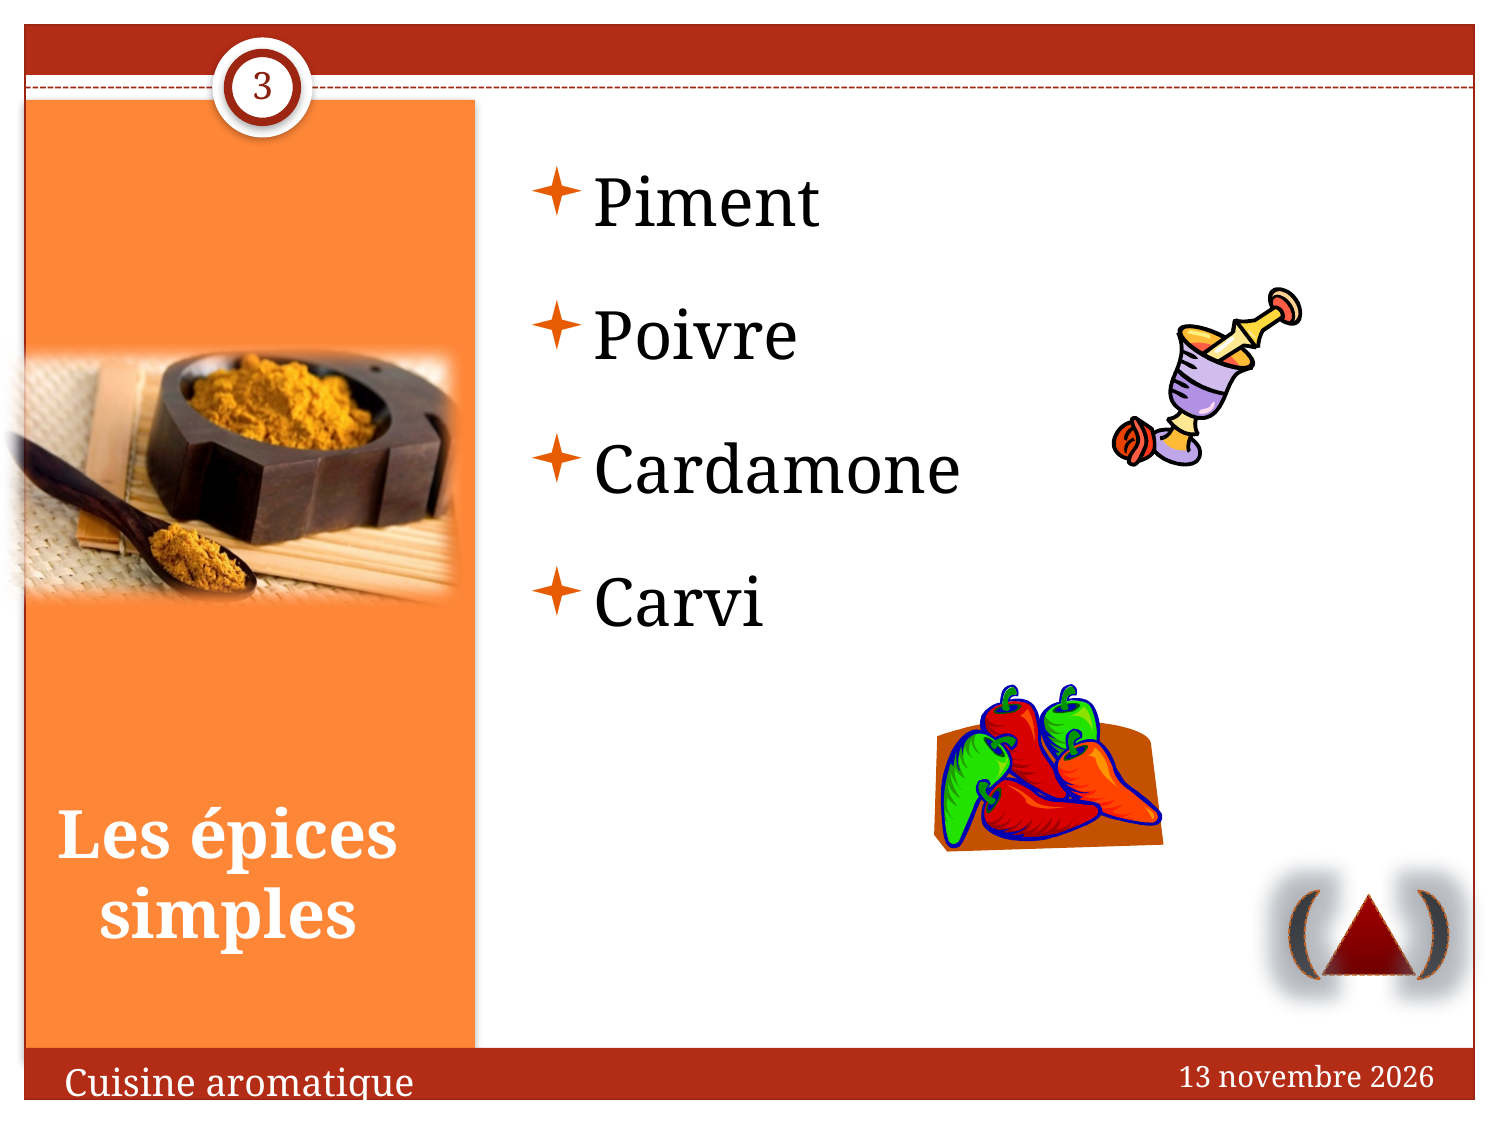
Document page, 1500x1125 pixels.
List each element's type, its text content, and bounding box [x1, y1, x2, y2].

slide_number mars 09 [950, 1050, 1450, 1111]
title Les épices simples [0, 796, 457, 960]
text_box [902, 620, 1184, 882]
footer Cuisine aromatique [49, 1051, 605, 1112]
slide_number 3 [225, 51, 300, 124]
picture [0, 339, 466, 610]
picture [1145, 260, 1269, 494]
list Piment Poivre Cardamone Carvi [512, 112, 1438, 1000]
